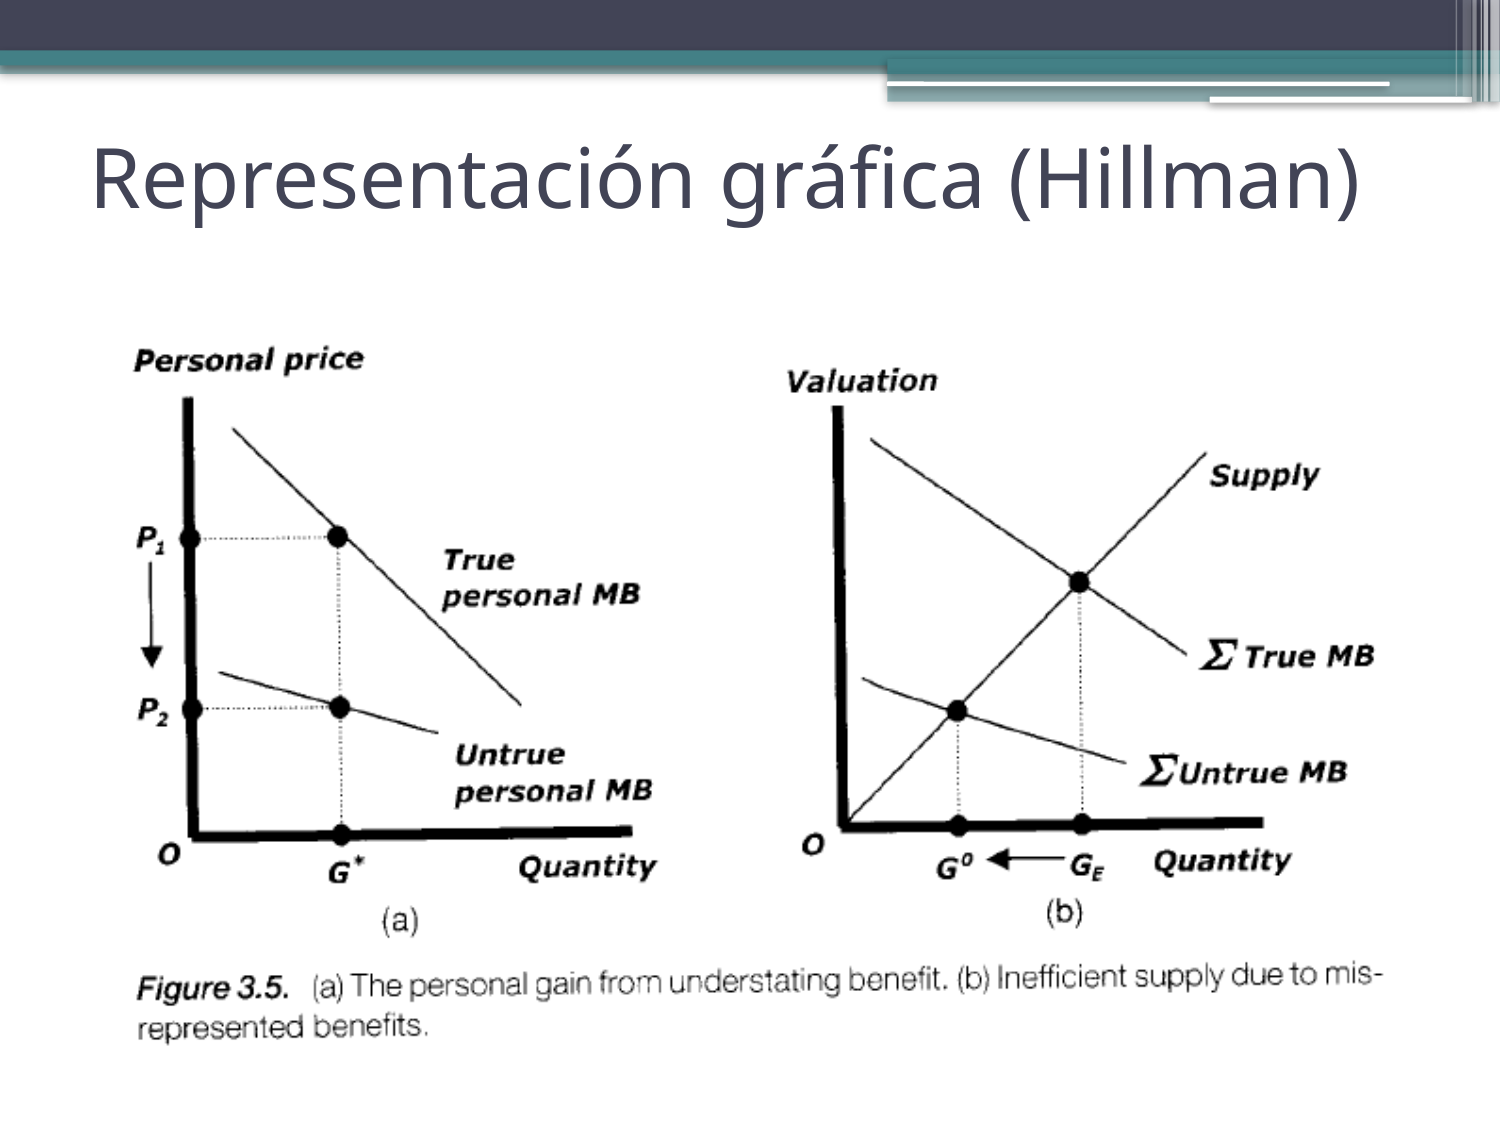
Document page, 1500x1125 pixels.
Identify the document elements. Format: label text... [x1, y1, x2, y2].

picture [74, 290, 1426, 1074]
title Representación gráfica (Hillman) [75, 87, 1425, 263]
